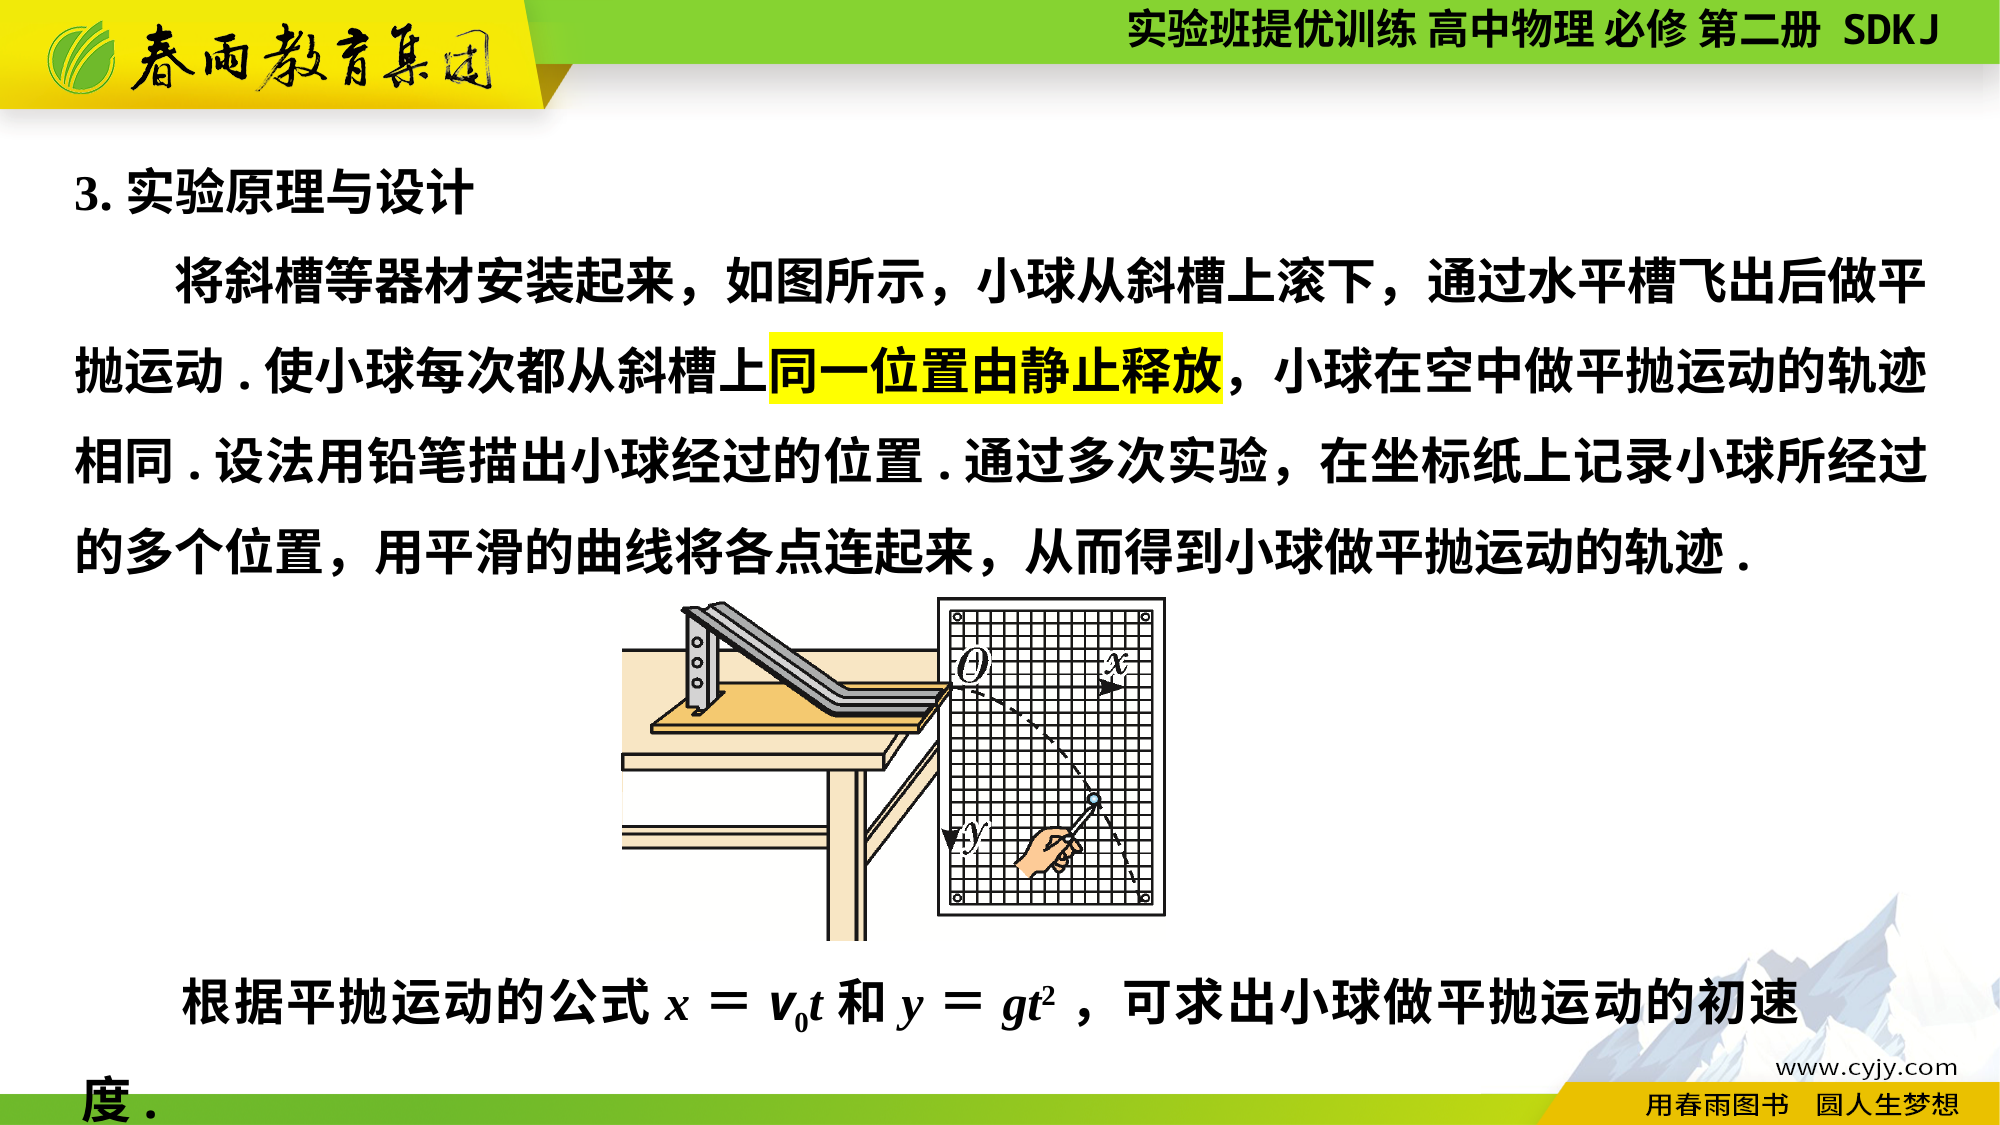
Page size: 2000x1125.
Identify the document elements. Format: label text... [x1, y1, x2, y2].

picture [0, 0, 2000, 1125]
list 3.实验原理与设计 将斜槽等器材安装起来，如图所示，小球从斜槽上滚下，通过水平槽飞出后做平抛运动.使小球每次都从斜槽上同一位置由静止释放，小球在空中做平抛运动的轨迹相同.设法用铅笔描出小球经过的位置.通过多次实验，在坐标纸上记录小球所经过的多个位置，用平滑的曲线将各点连起来，从而得到小球做平抛运动的轨迹. [59, 122, 1944, 672]
